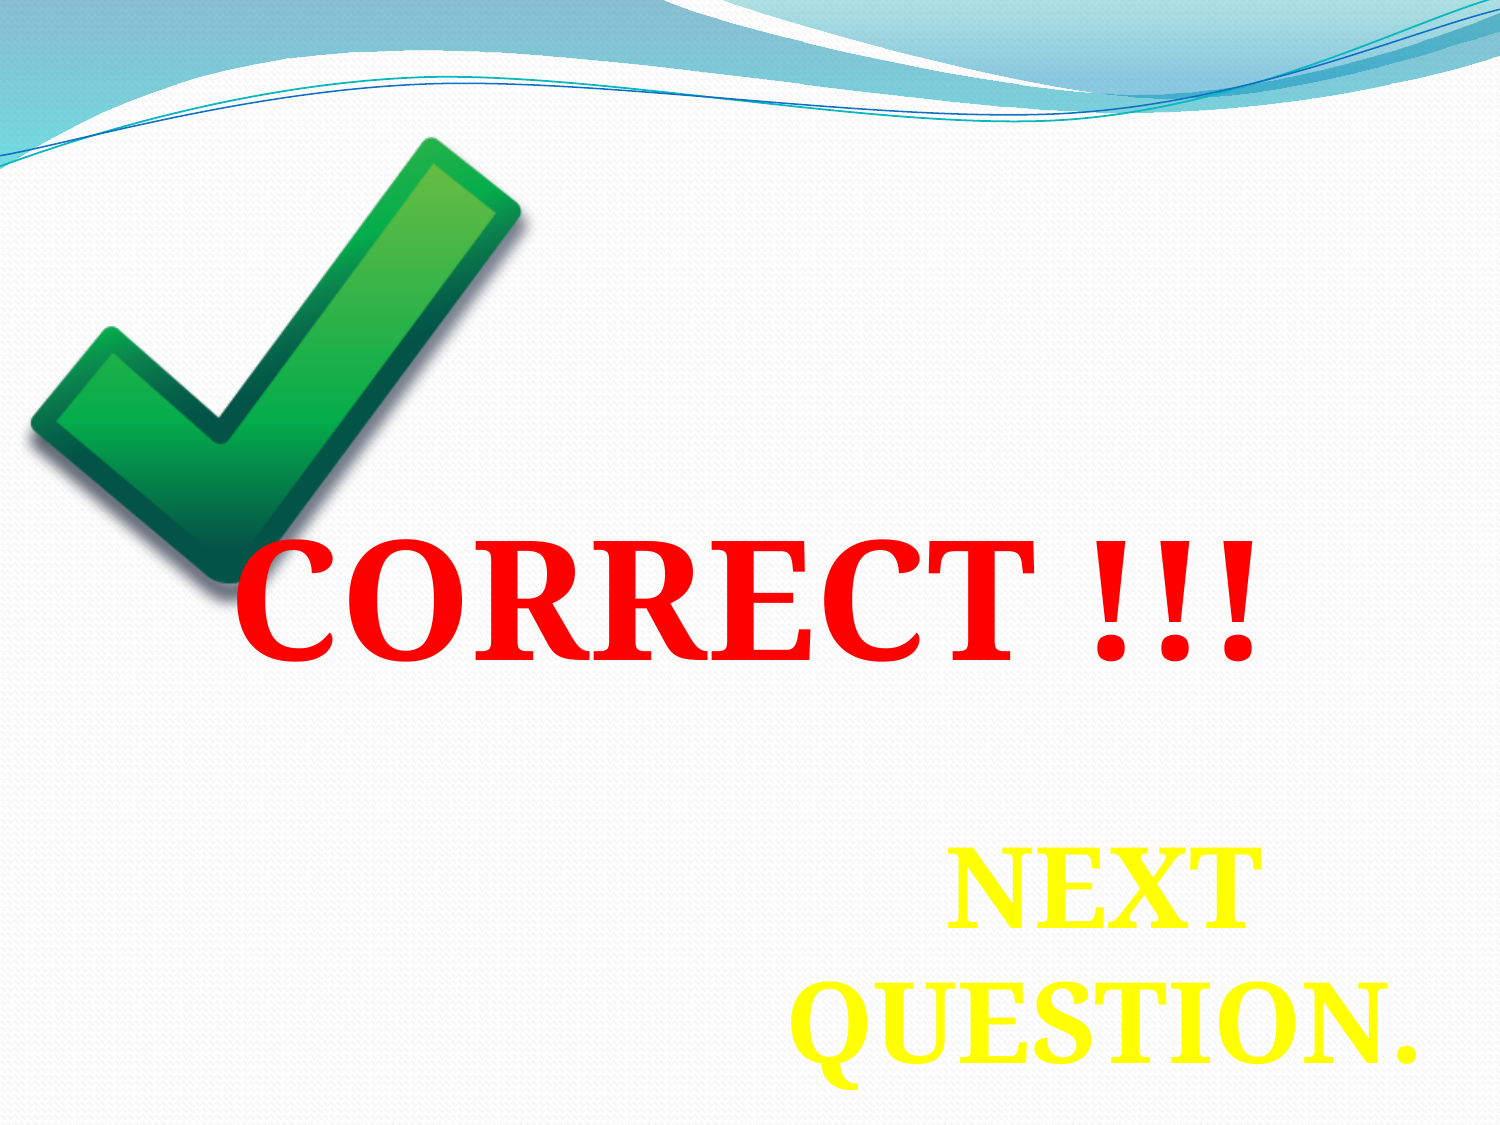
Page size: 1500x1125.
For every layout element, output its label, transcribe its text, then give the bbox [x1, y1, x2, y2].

text_box CORRECT !!! [213, 486, 1287, 702]
text_box Next question. [738, 808, 1471, 1094]
picture [0, 128, 569, 626]
